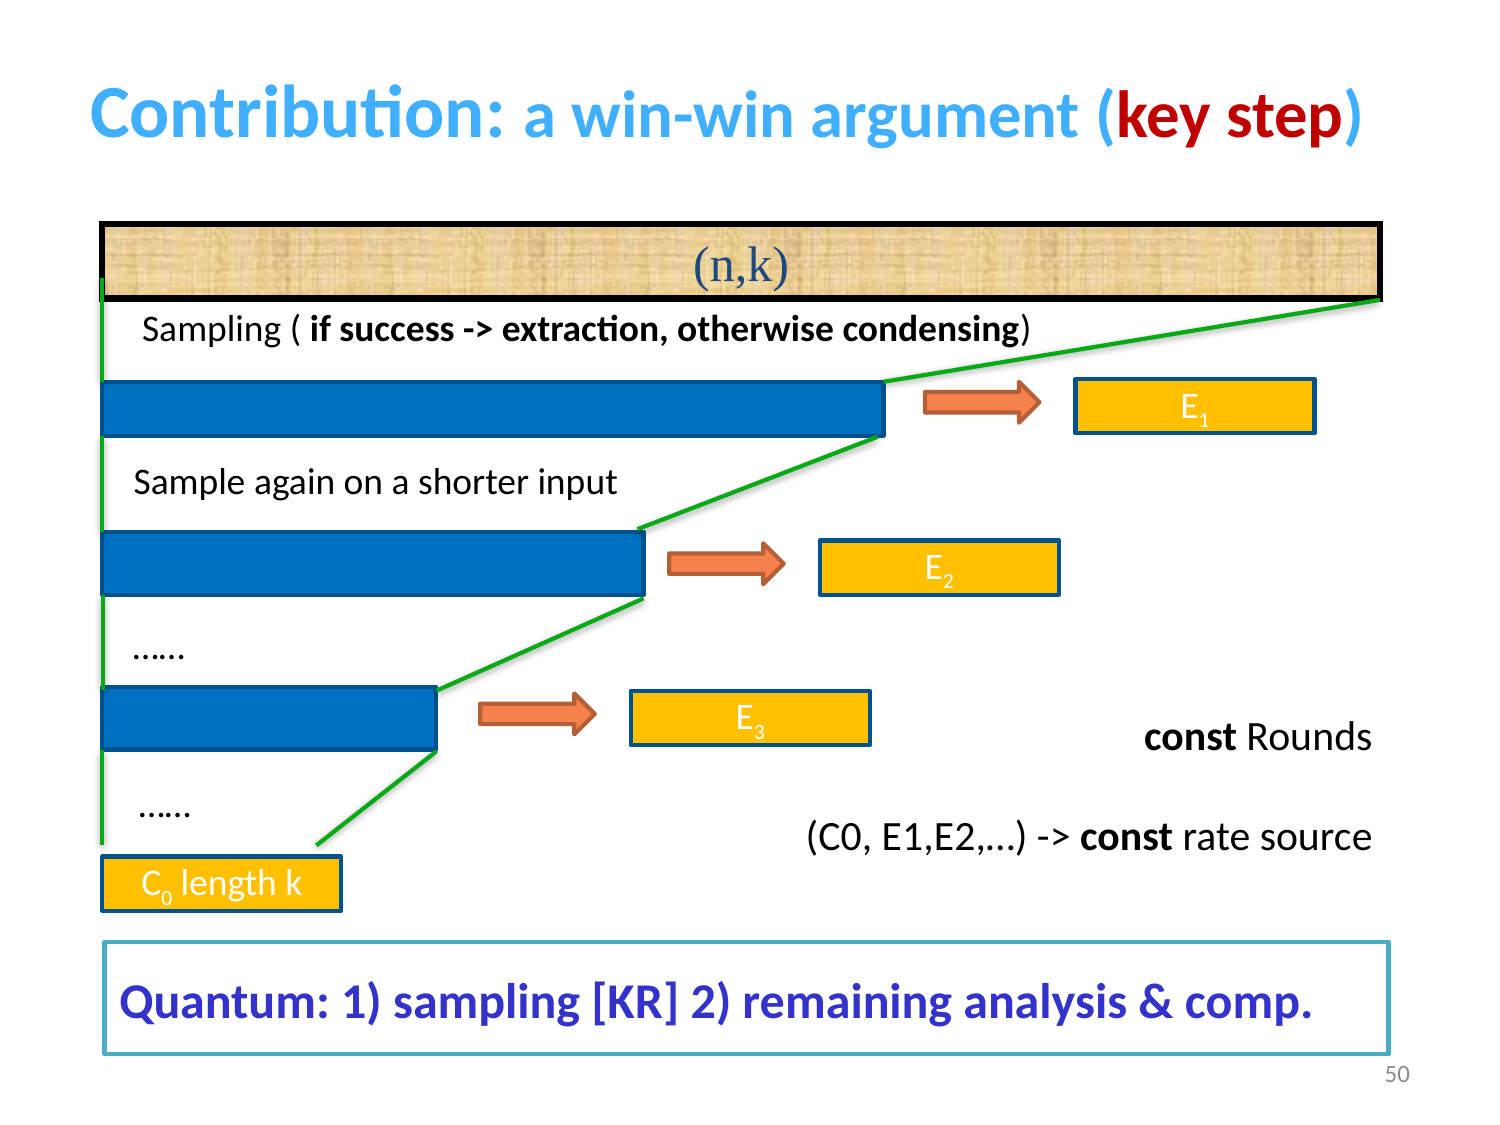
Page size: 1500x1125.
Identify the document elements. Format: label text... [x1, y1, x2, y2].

text_box (n,k) [102, 223, 1380, 299]
text_box [100, 685, 438, 752]
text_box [883, 299, 1381, 383]
text_box [100, 380, 886, 438]
text_box Sampling ( if success -> extraction, otherwise condensing) [127, 296, 1055, 357]
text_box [316, 751, 437, 846]
text_box E3 [629, 689, 872, 747]
title Contribution: a win-win argument (key step) [75, 45, 1425, 170]
text_box const Rounds (C0, E1,E2,…) -> const rate source [790, 701, 1388, 867]
text_box C0 length k [100, 854, 343, 913]
text_box …… [118, 614, 200, 674]
text_box [100, 530, 646, 597]
text_box [667, 541, 786, 587]
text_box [436, 598, 644, 691]
text_box Quantum: 1) sampling [KR] 2) remaining analysis & comp. [102, 940, 1391, 1056]
slide_number 50 [1074, 1042, 1425, 1103]
text_box [922, 391, 1042, 425]
text_box E2 [818, 538, 1061, 597]
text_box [637, 436, 878, 530]
text_box [478, 700, 597, 737]
text_box E1 [1073, 391, 1317, 435]
text_box …… [124, 772, 206, 833]
text_box Sample again on a shorter input [118, 450, 632, 510]
